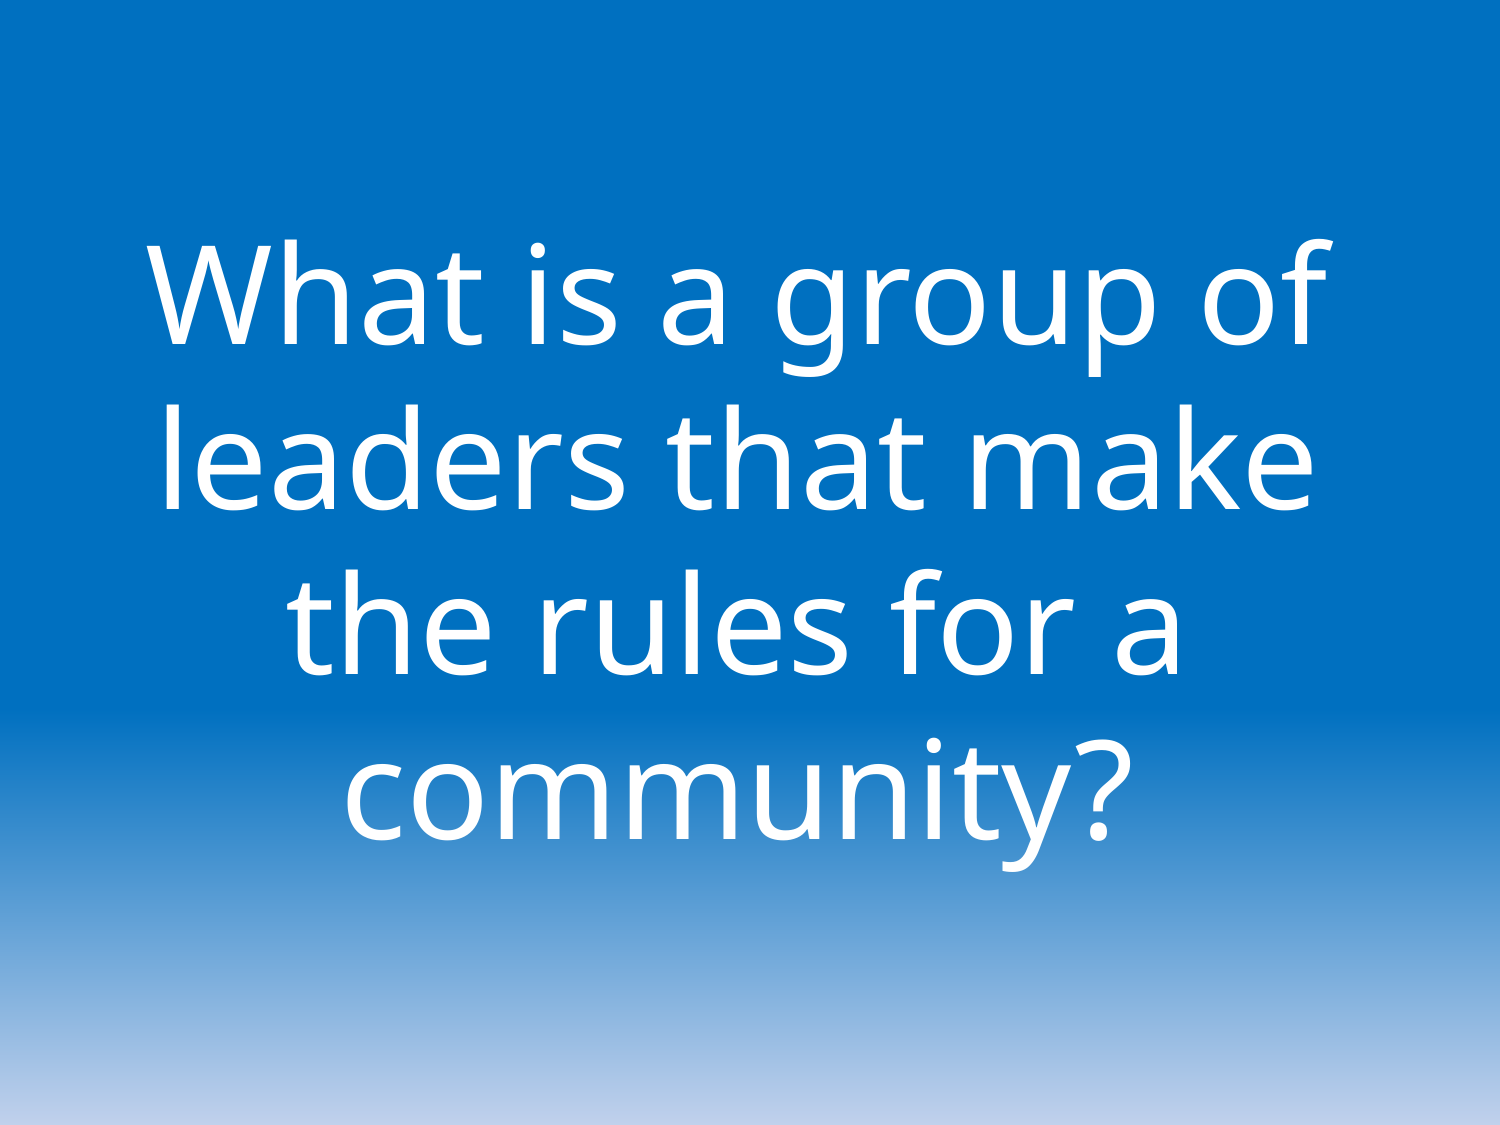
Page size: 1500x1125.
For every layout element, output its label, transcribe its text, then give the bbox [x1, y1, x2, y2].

text_box What is a group of leaders that make the rules for a community? [75, 199, 1400, 875]
